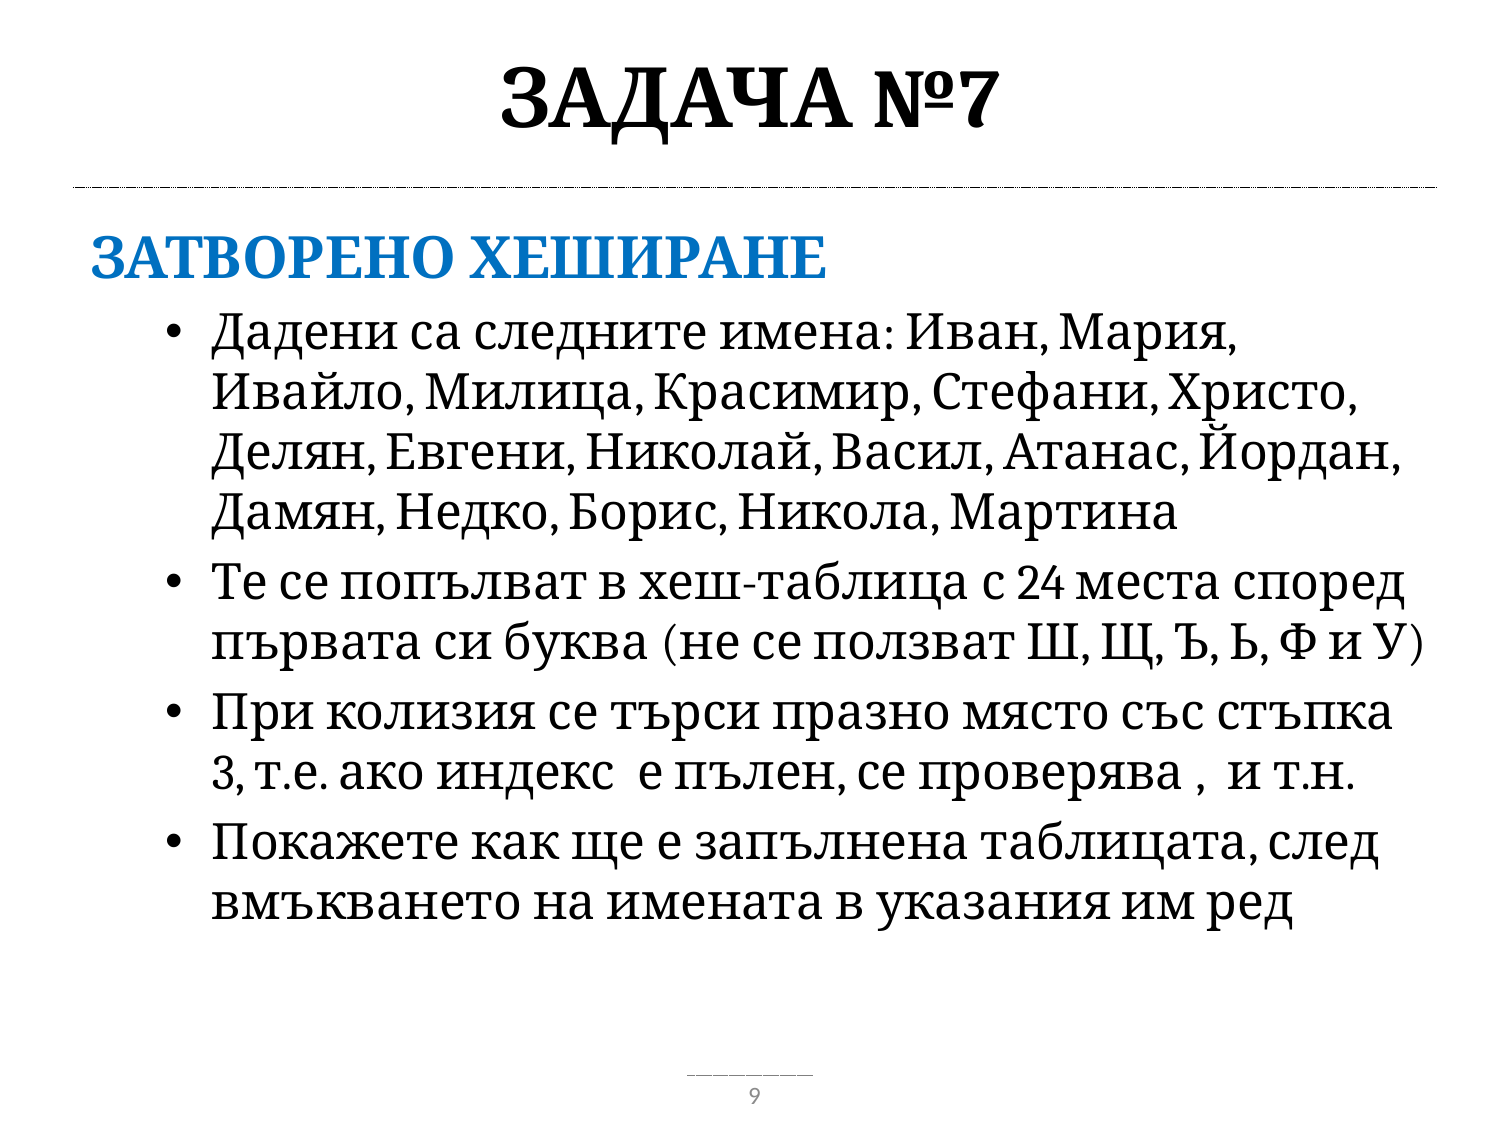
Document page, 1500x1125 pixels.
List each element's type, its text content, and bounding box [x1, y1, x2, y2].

slide_number 9 [579, 1065, 930, 1125]
title Задача №7 [0, 0, 1500, 188]
